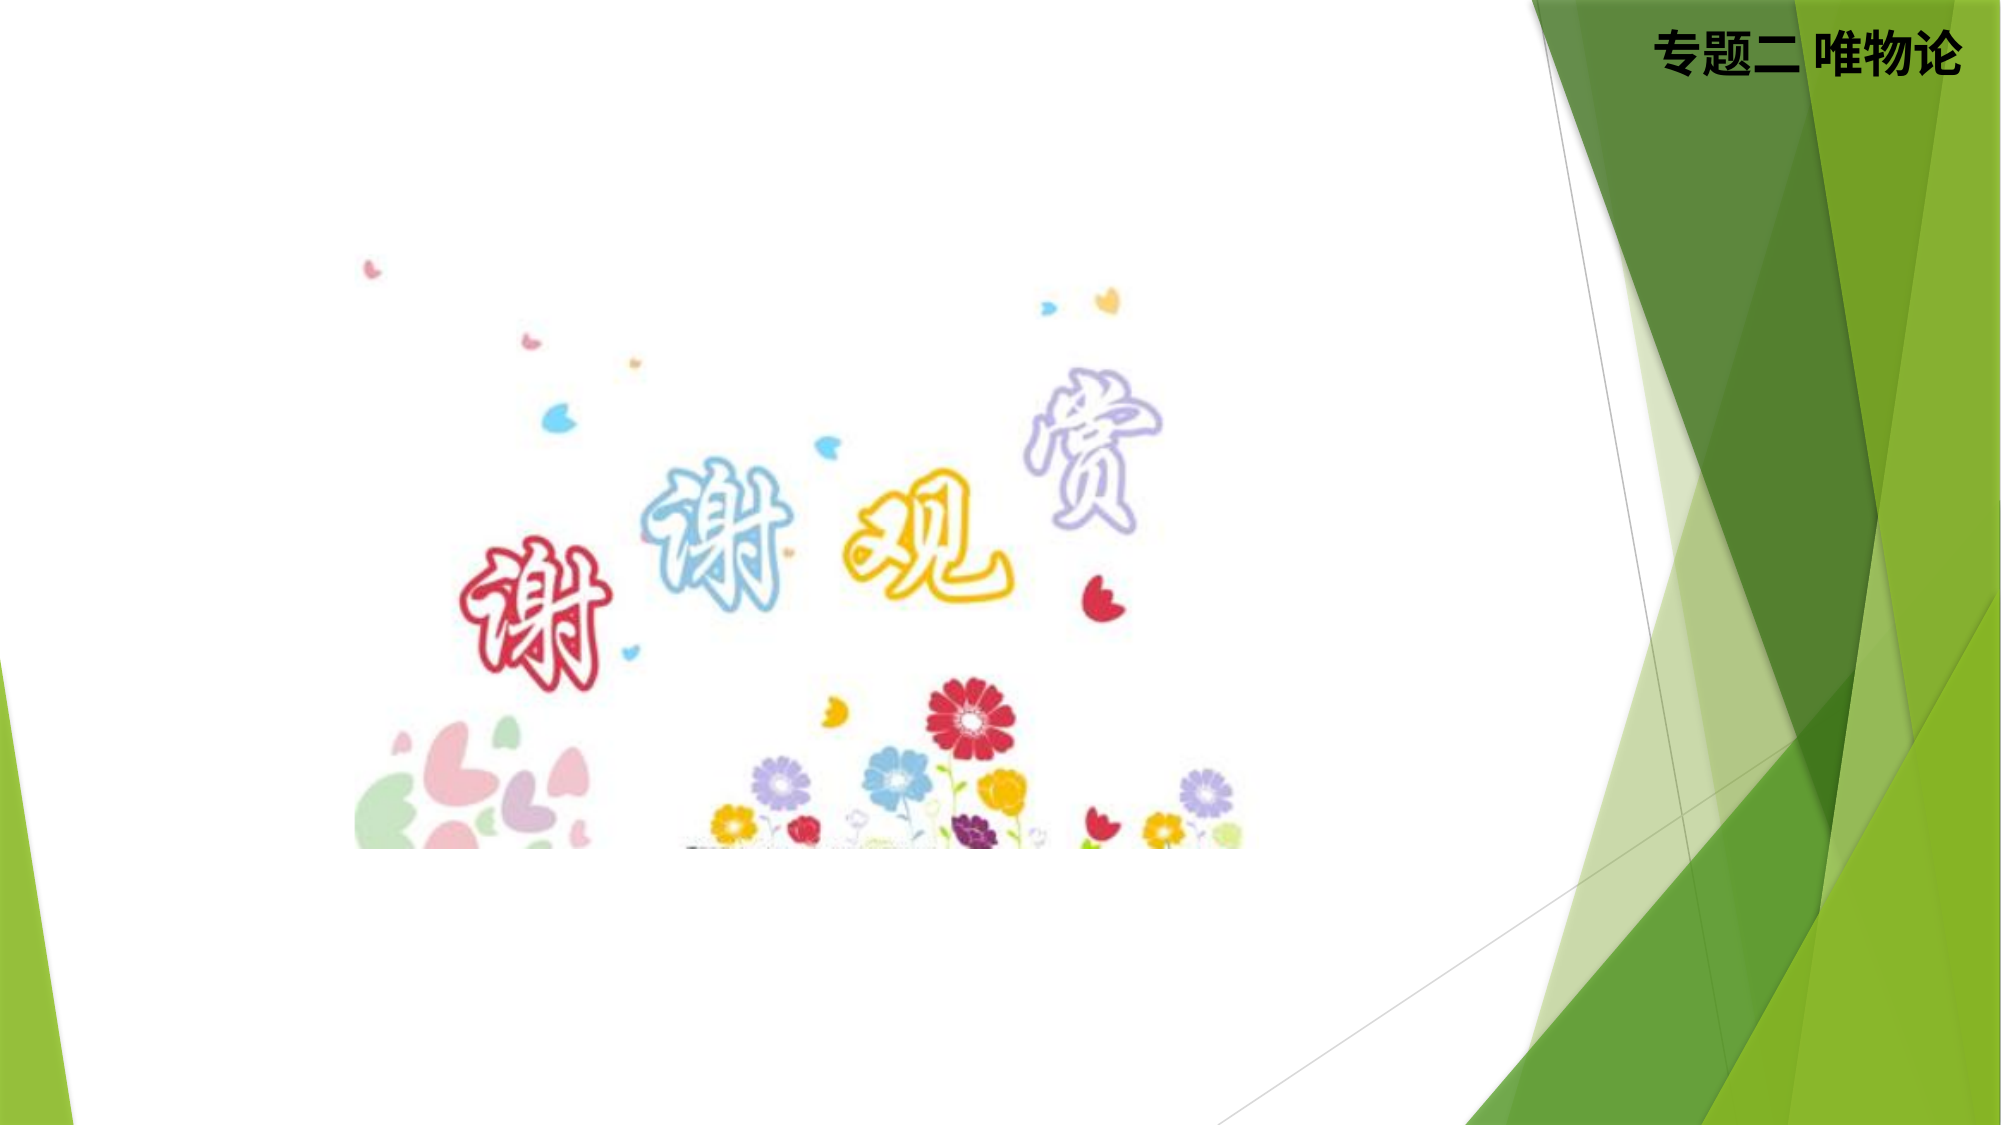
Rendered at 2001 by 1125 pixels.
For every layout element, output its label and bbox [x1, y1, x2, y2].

picture [350, 246, 1261, 850]
